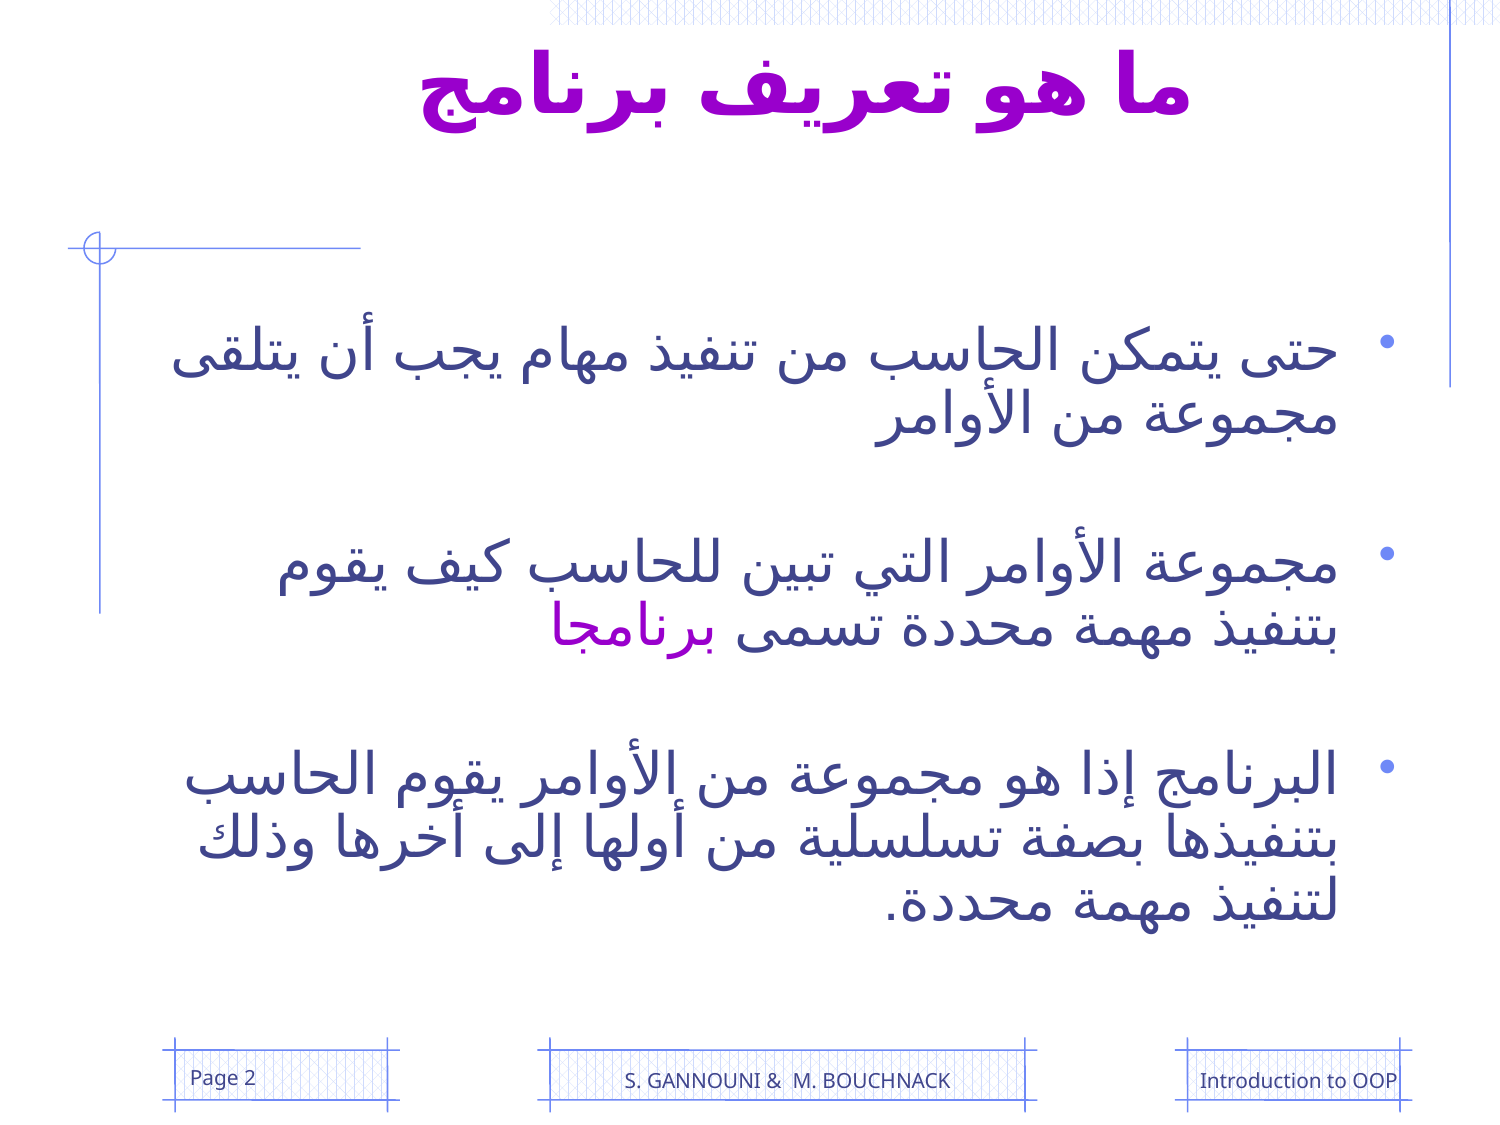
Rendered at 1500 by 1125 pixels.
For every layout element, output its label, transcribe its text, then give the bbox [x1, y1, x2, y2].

slide_number Introduction to OOP [1099, 1024, 1413, 1101]
slide_number Page 2 [174, 1024, 488, 1101]
title ما هو تعريف برنامج [112, 12, 1500, 138]
list حتى يتمكن الحاسب من تنفيذ مهام يجب أن يتلقى مجموعة من الأوامر مجموعة الأوامر التي تبين للحاسب كيف يقوم بتنفيذ مهمة محددة تسمى برنامجا البرنامج إذا هو مجموعة من الأوامر يقوم الحاسب بتنفيذها بصفة تسلسلية من أولها إلى أخرها وذلك لتنفيذ مهمة محددة. [137, 312, 1413, 988]
footer S. GANNOUNI & M. BOUCHNACK [549, 1024, 1026, 1101]
